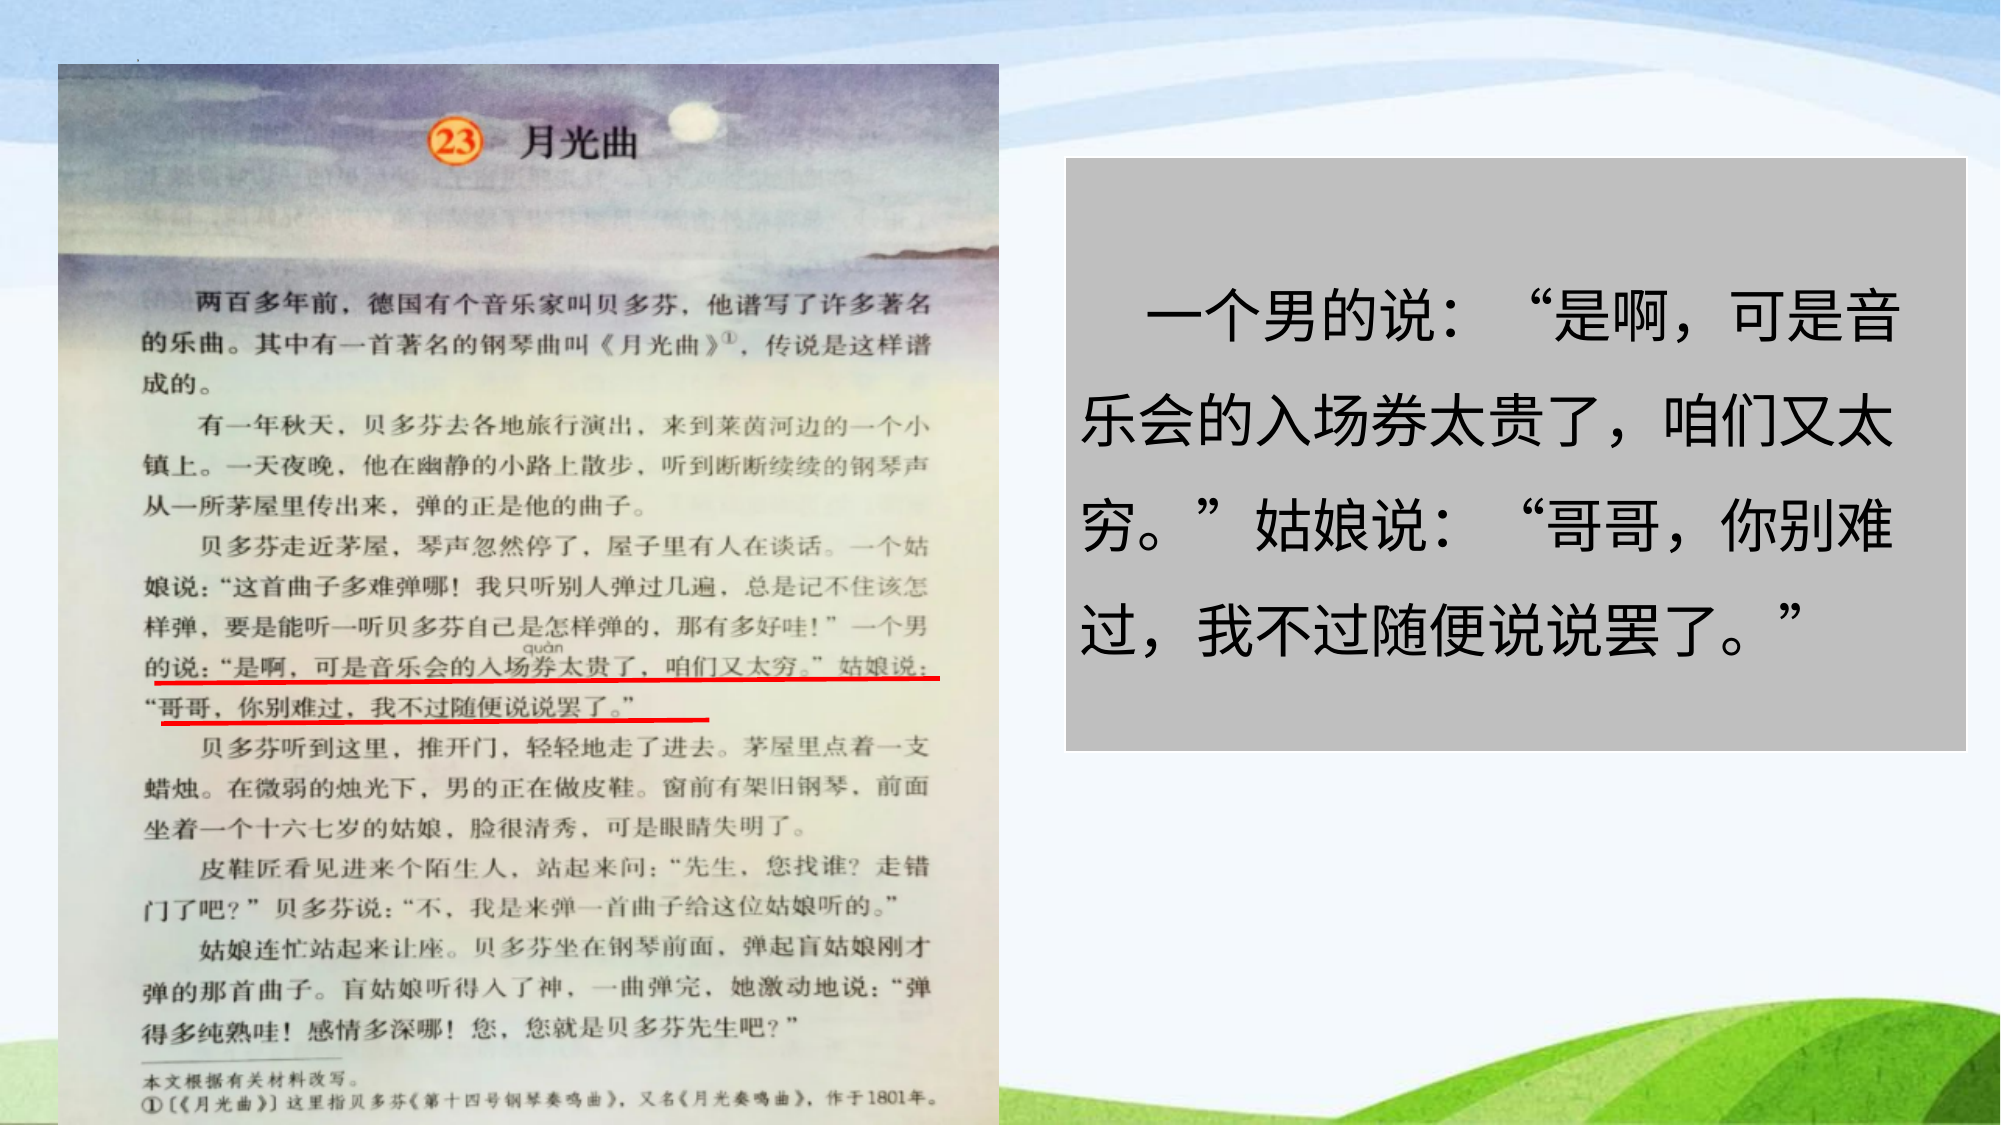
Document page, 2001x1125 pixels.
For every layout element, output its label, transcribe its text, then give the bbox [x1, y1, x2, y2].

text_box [154, 678, 940, 684]
text_box 一个男的说：“是啊，可是音乐会的入场券太贵了，咱们又太穷。”姑娘说：“哥哥，你别难过，我不过随便说说罢了。” [1064, 156, 1968, 753]
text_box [161, 720, 710, 724]
picture [0, 0, 2001, 1125]
